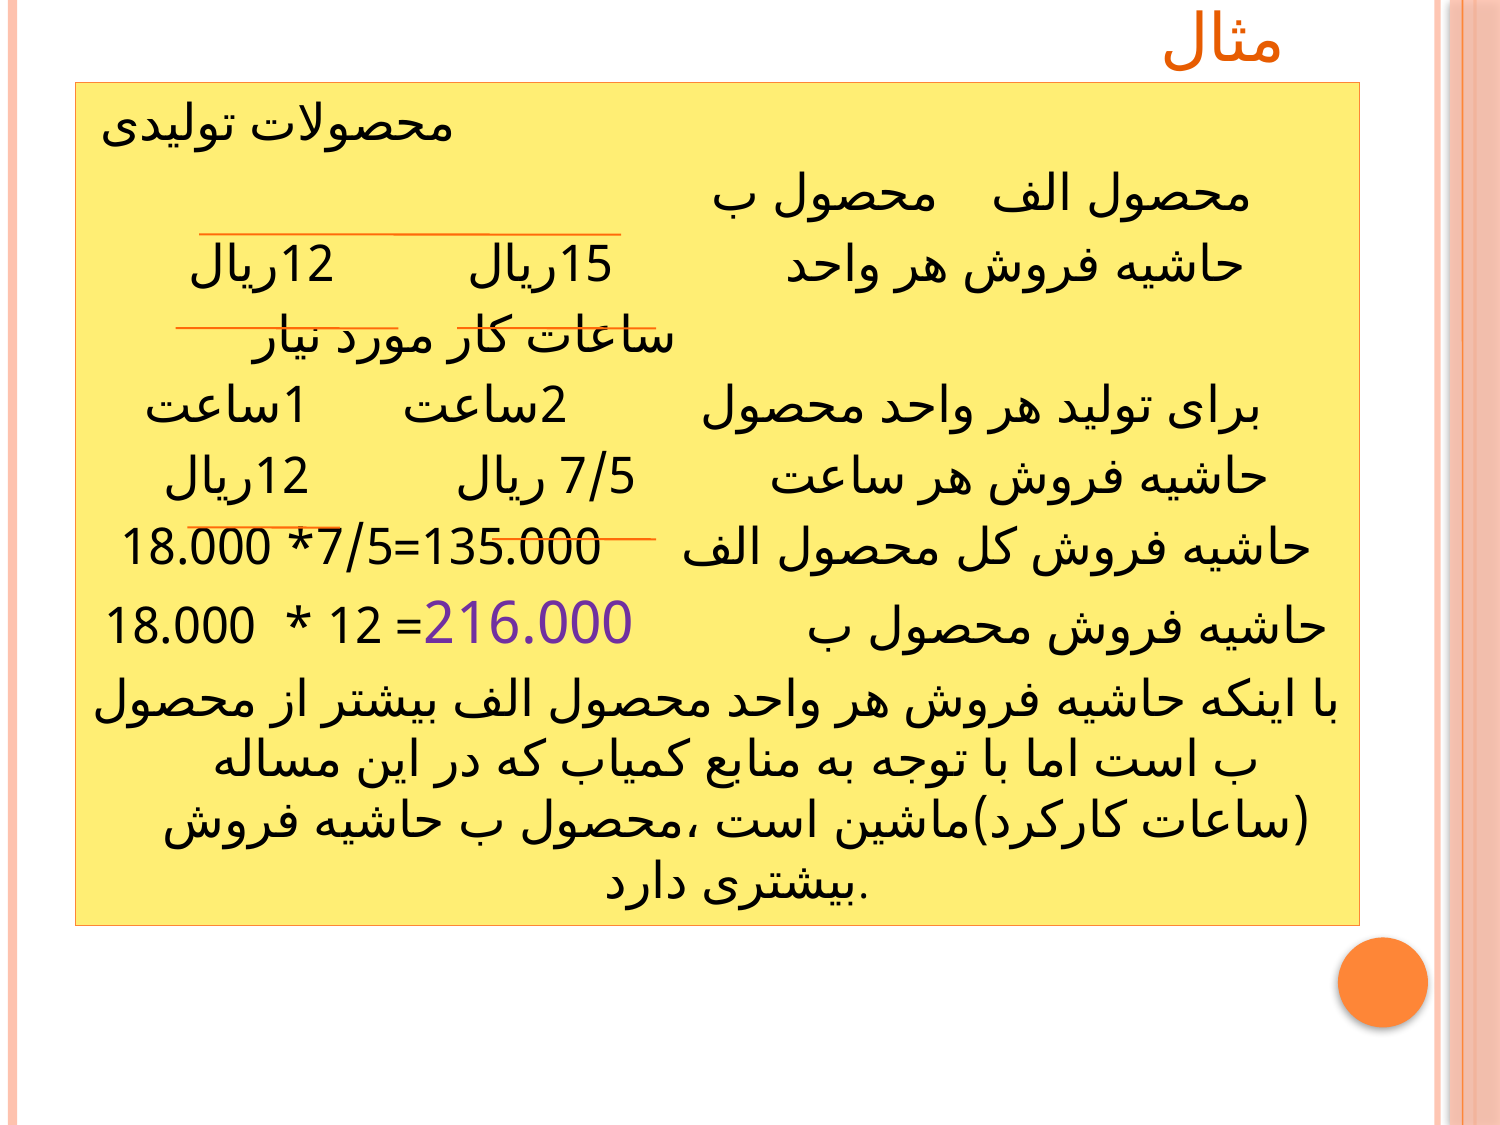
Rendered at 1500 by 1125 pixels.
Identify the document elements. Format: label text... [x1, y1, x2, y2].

list محصولات تولیدی محصول الف محصول ب حاشیه فروش هر واحد 15ریال 12ریال ساعات کار مورد نیار برای تولید هر واحد محصول 2ساعت 1ساعت حاشیه فروش هر ساعت 7/5 ریال 12ریال حاشیه فروش کل محصول الف 135.000=7/5* 18.000 حاشیه فروش محصول ب 216.000= 12 * 18.000 با اینکه حاشیه فروش هر واحد محصول الف بیشتر از محصول ب است اما با توجه به منابع کمیاب که در این مساله (ساعات کارکرد)ماشین است ،محصول ب حاشیه فروش بیشتری دارد. [75, 82, 1360, 926]
title مثال [75, 0, 1300, 82]
